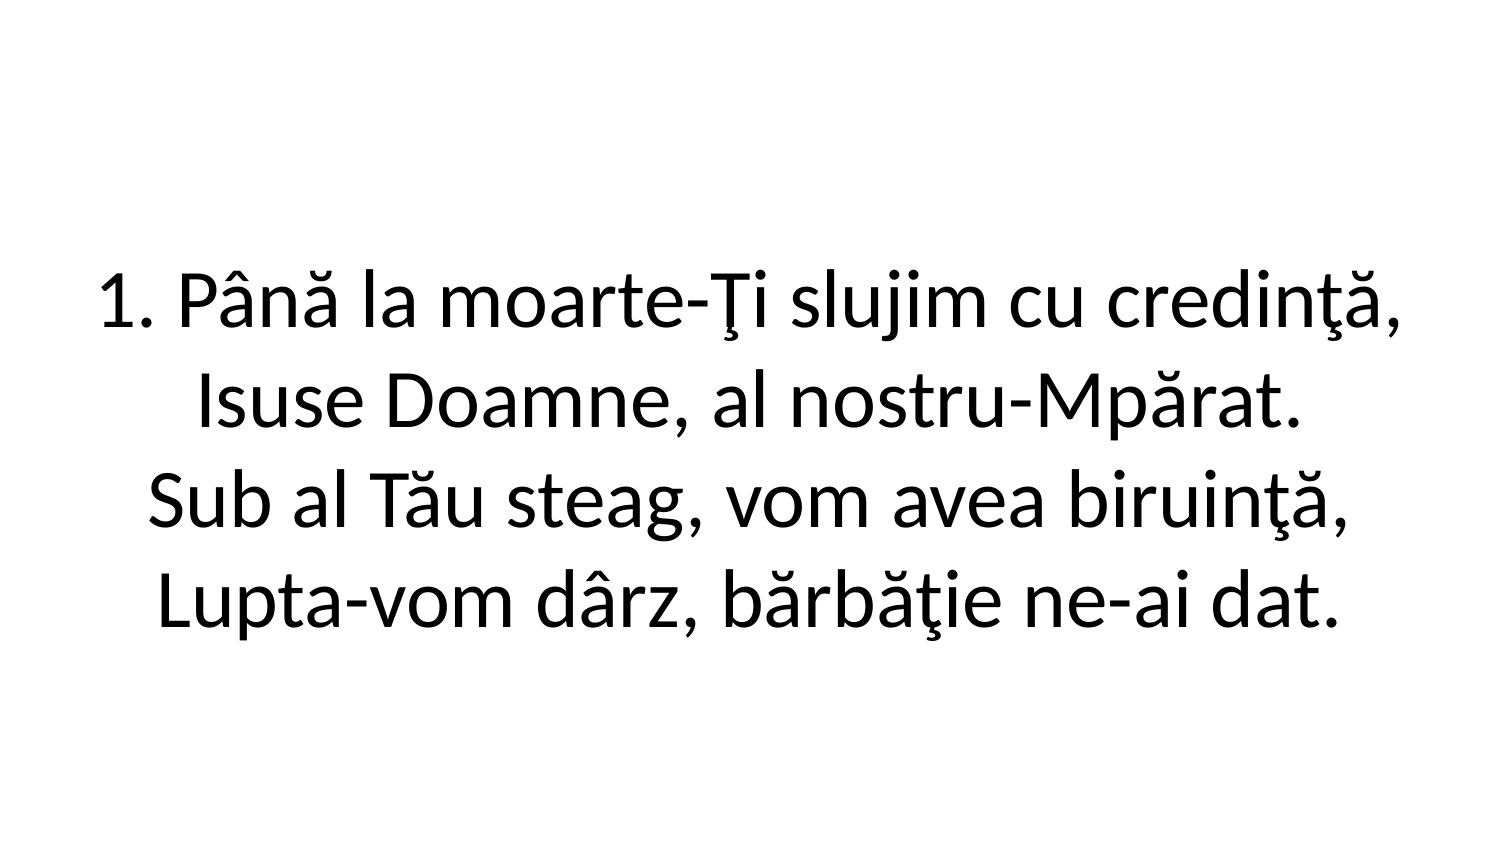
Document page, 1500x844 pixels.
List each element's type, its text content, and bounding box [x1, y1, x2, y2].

text_box 1. Până la moarte-Ţi slujim cu credinţă, Isuse Doamne, al nostru-Mpărat. Sub al Tău steag, vom avea biruinţă, Lupta-vom dârz, bărbăţie ne-ai dat. [80, 192, 1420, 652]
